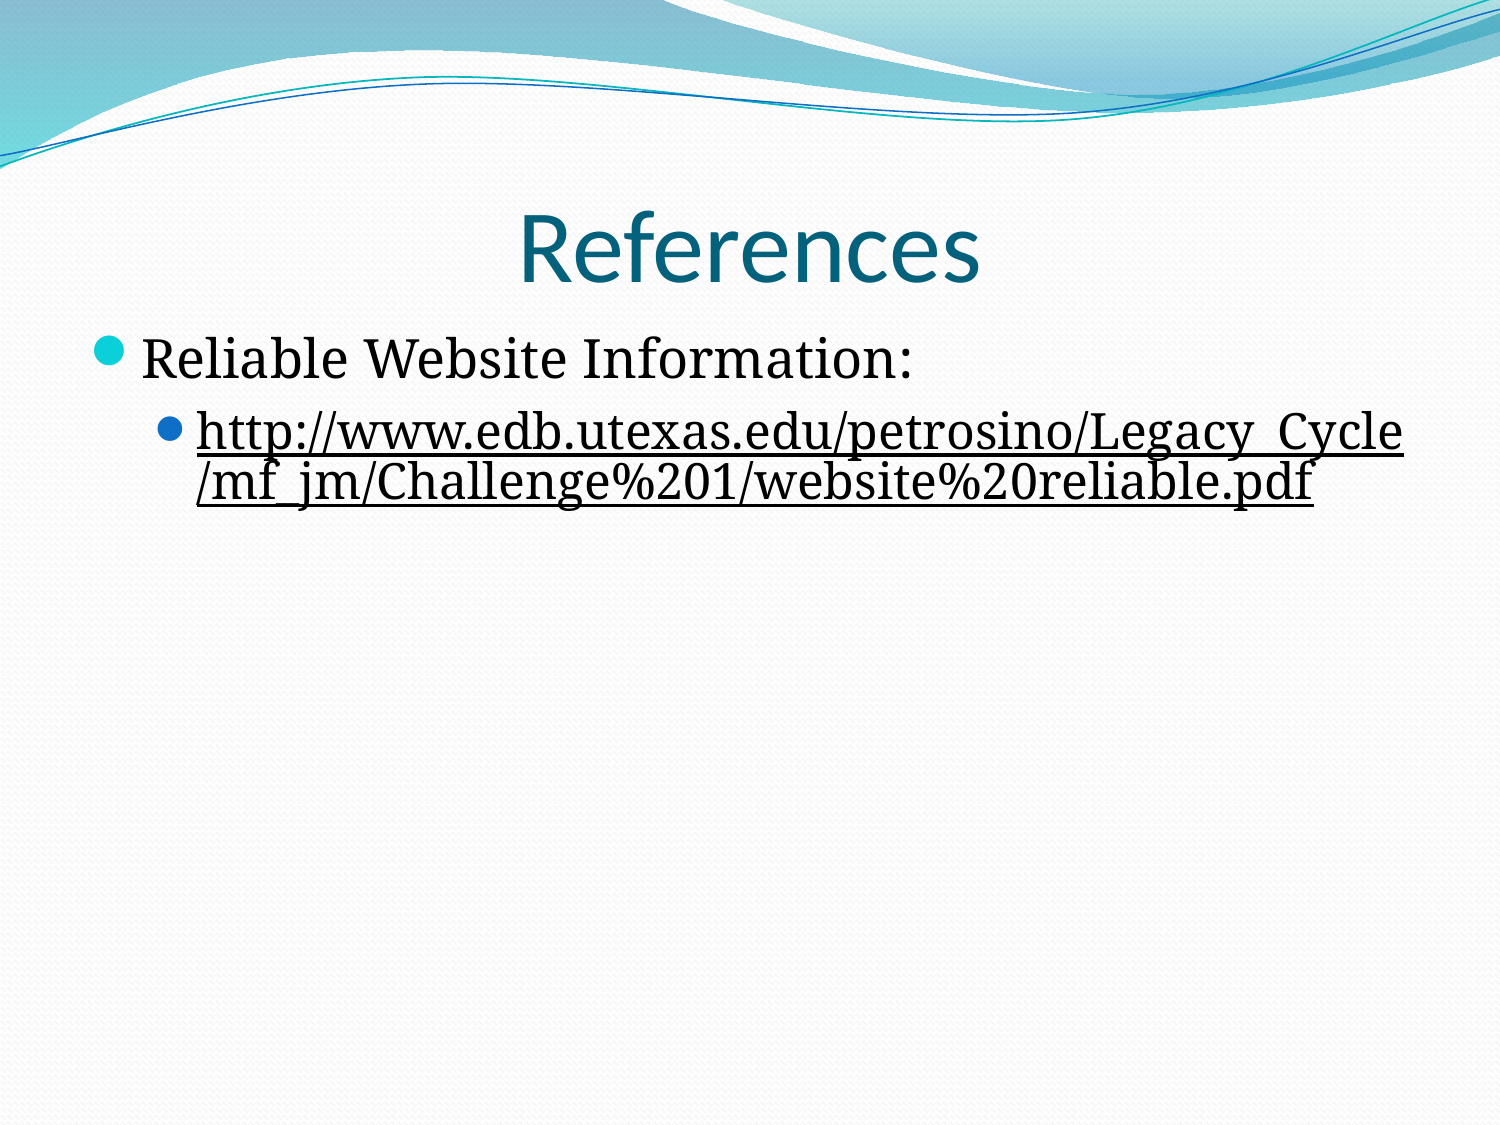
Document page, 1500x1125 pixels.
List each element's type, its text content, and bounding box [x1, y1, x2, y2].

list Reliable Website Information: http://www.edb.utexas.edu/petrosino/Legacy_Cycle/mf_jm/Challenge%201/website%20reliable.pdf [75, 317, 1425, 1038]
title References [75, 115, 1425, 303]
